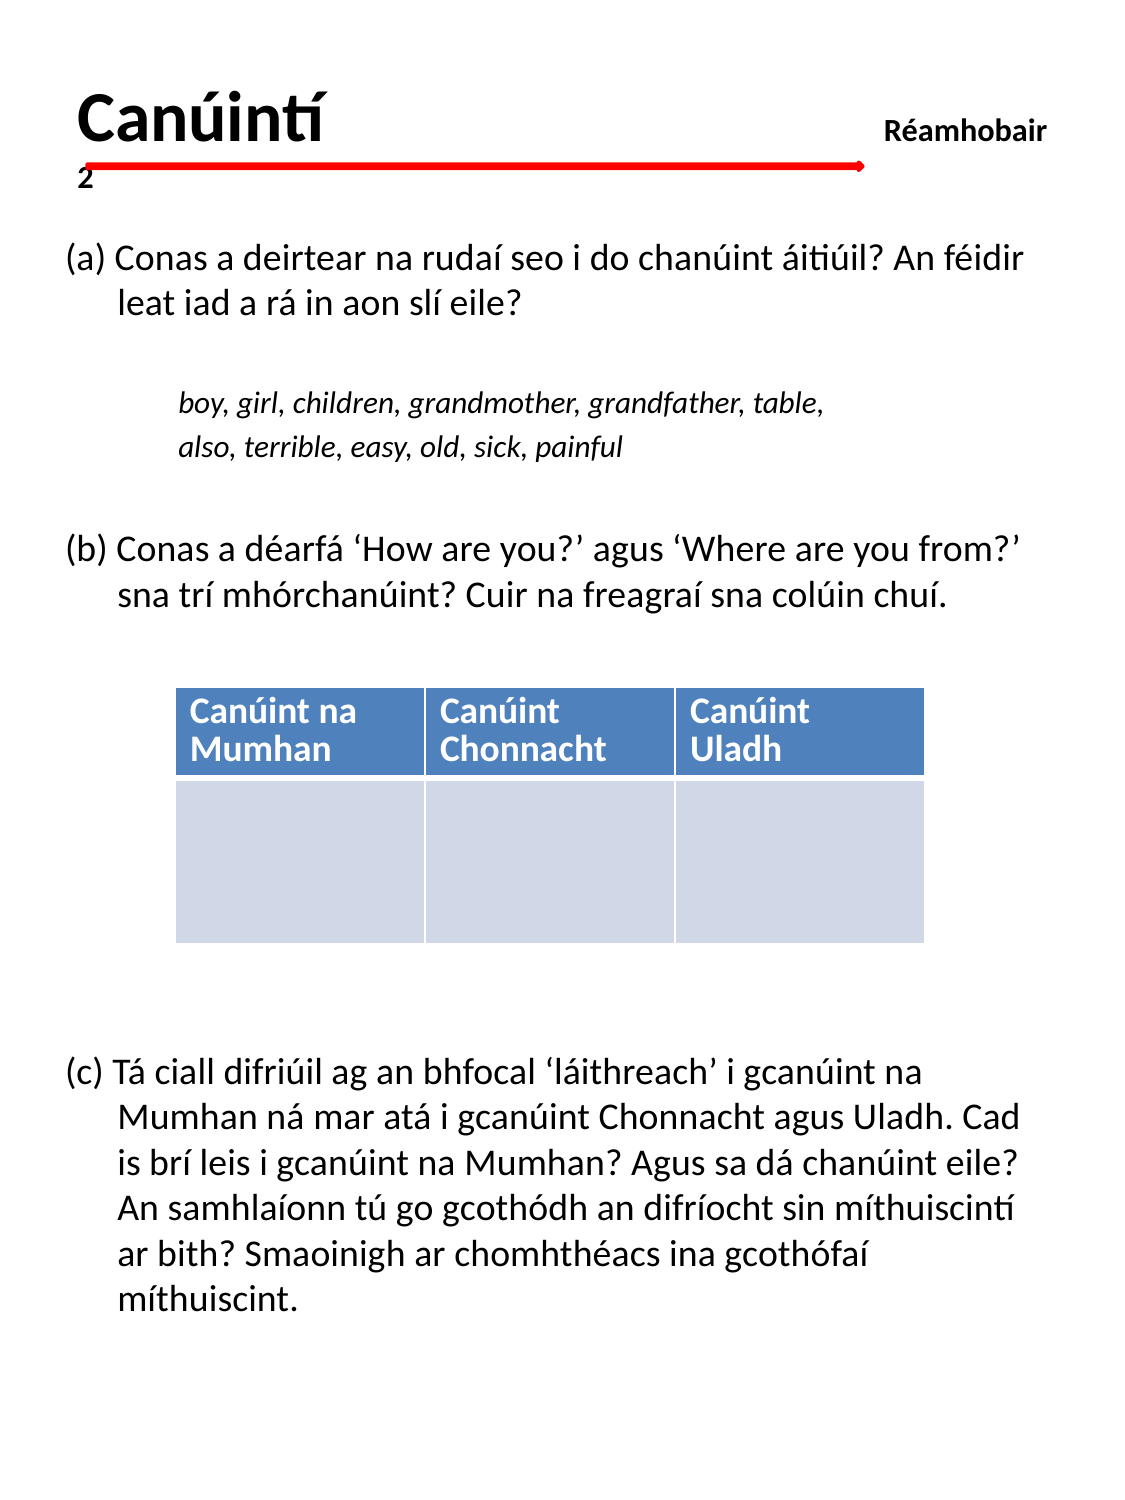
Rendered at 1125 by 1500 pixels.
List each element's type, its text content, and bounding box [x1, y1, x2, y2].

table_cell [176, 781, 424, 943]
text_box [85, 160, 865, 172]
title Canúintí Réamhobair 2 [62, 62, 1075, 203]
table_header Canúint Chonnacht [426, 688, 674, 775]
table_cell [426, 781, 674, 943]
table_header Canúint na Mumhan [176, 688, 424, 775]
table_header Canúint Uladh [676, 688, 924, 775]
table_cell [676, 781, 924, 943]
list (a) Conas a deirtear na rudaí seo i do chanúint áitiúil? An féidir leat iad a rá in aon slí eile? boy, girl, children, grandmother, grandfather, table, also, terrible, easy, old, sick, painful (b) Conas a déarfá ‘How are you?’ agus ‘Where are you from?’ sna trí mhórchanúint? Cuir na freagraí sna colúin chuí. (c) Tá ciall difriúil ag an bhfocal ‘láithreach’ i gcanúint na Mumhan ná mar atá i gcanúint Chonnacht agus Uladh. Cad is brí leis i gcanúint na Mumhan? Agus sa dá chanúint eile? An samhlaíonn tú go gcothódh an difríocht sin míthuiscintí ar bith? Smaoinigh ar chomhthéacs ina gcothófaí míthuiscint. [50, 225, 1063, 1338]
